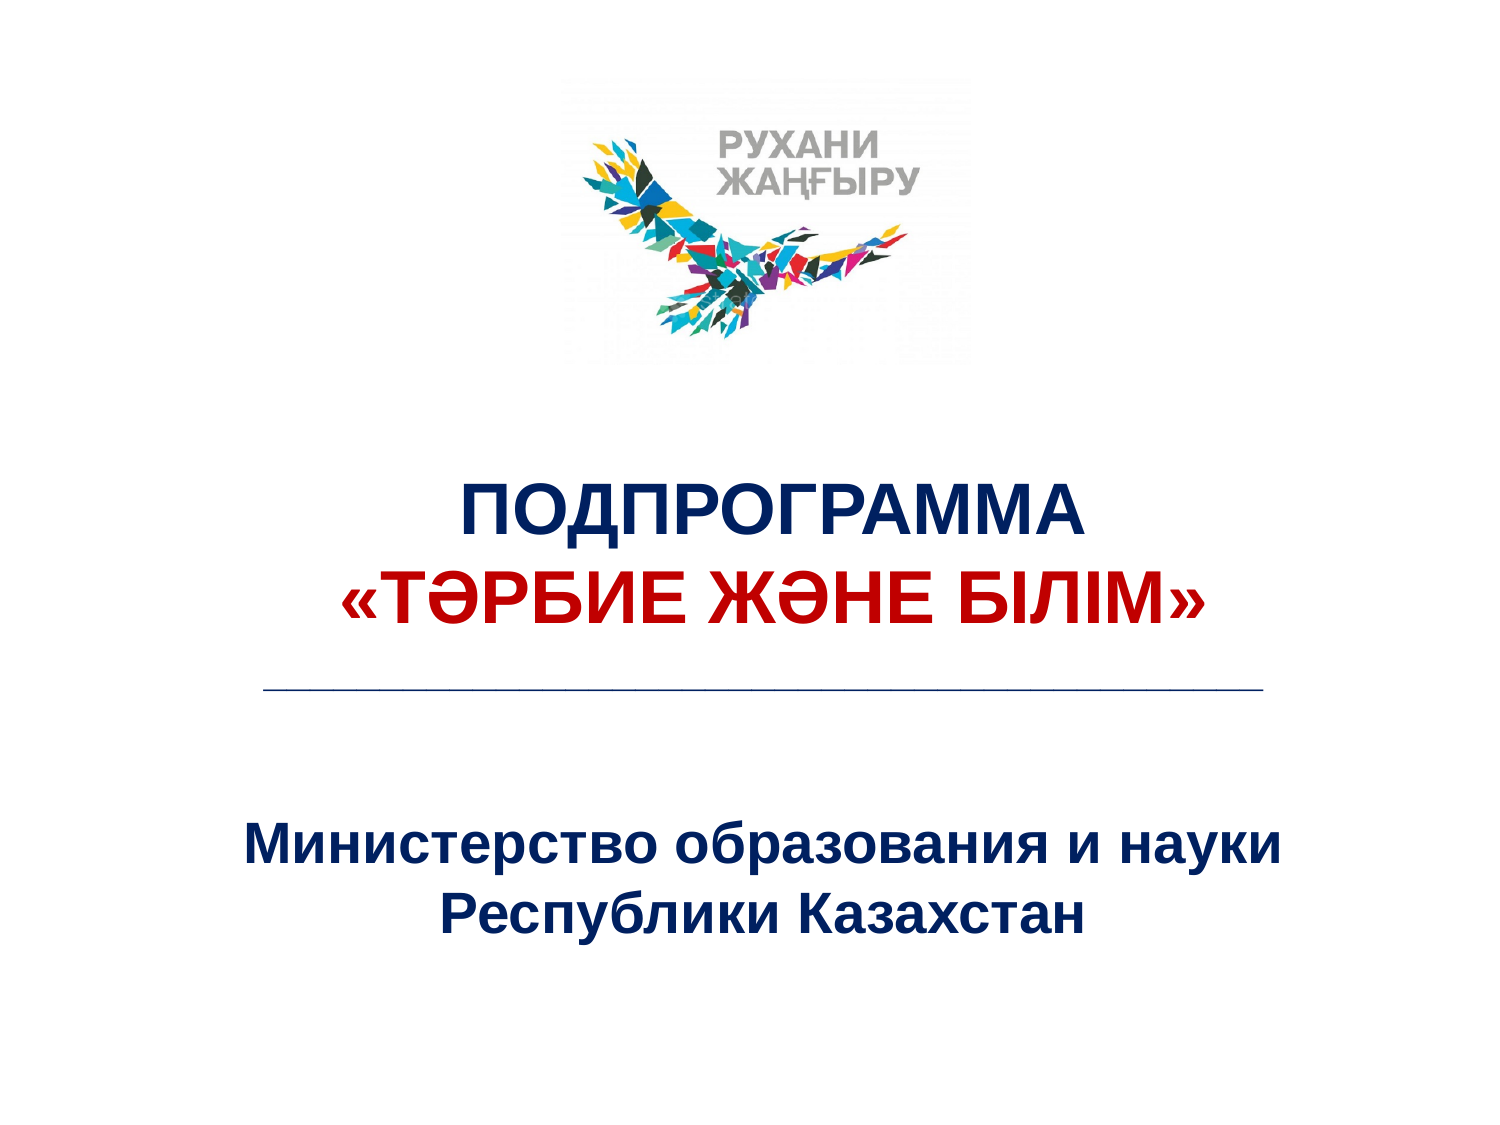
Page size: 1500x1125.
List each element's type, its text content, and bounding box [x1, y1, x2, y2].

text_box Министерство образования и науки Республики Казахстан [149, 727, 1378, 953]
text_box ___________________________________________ [232, 636, 1296, 702]
picture [561, 77, 972, 365]
text_box ПОДПРОГРАММА «ТӘРБИЕ ЖӘНЕ БІЛІМ» [320, 278, 1227, 636]
